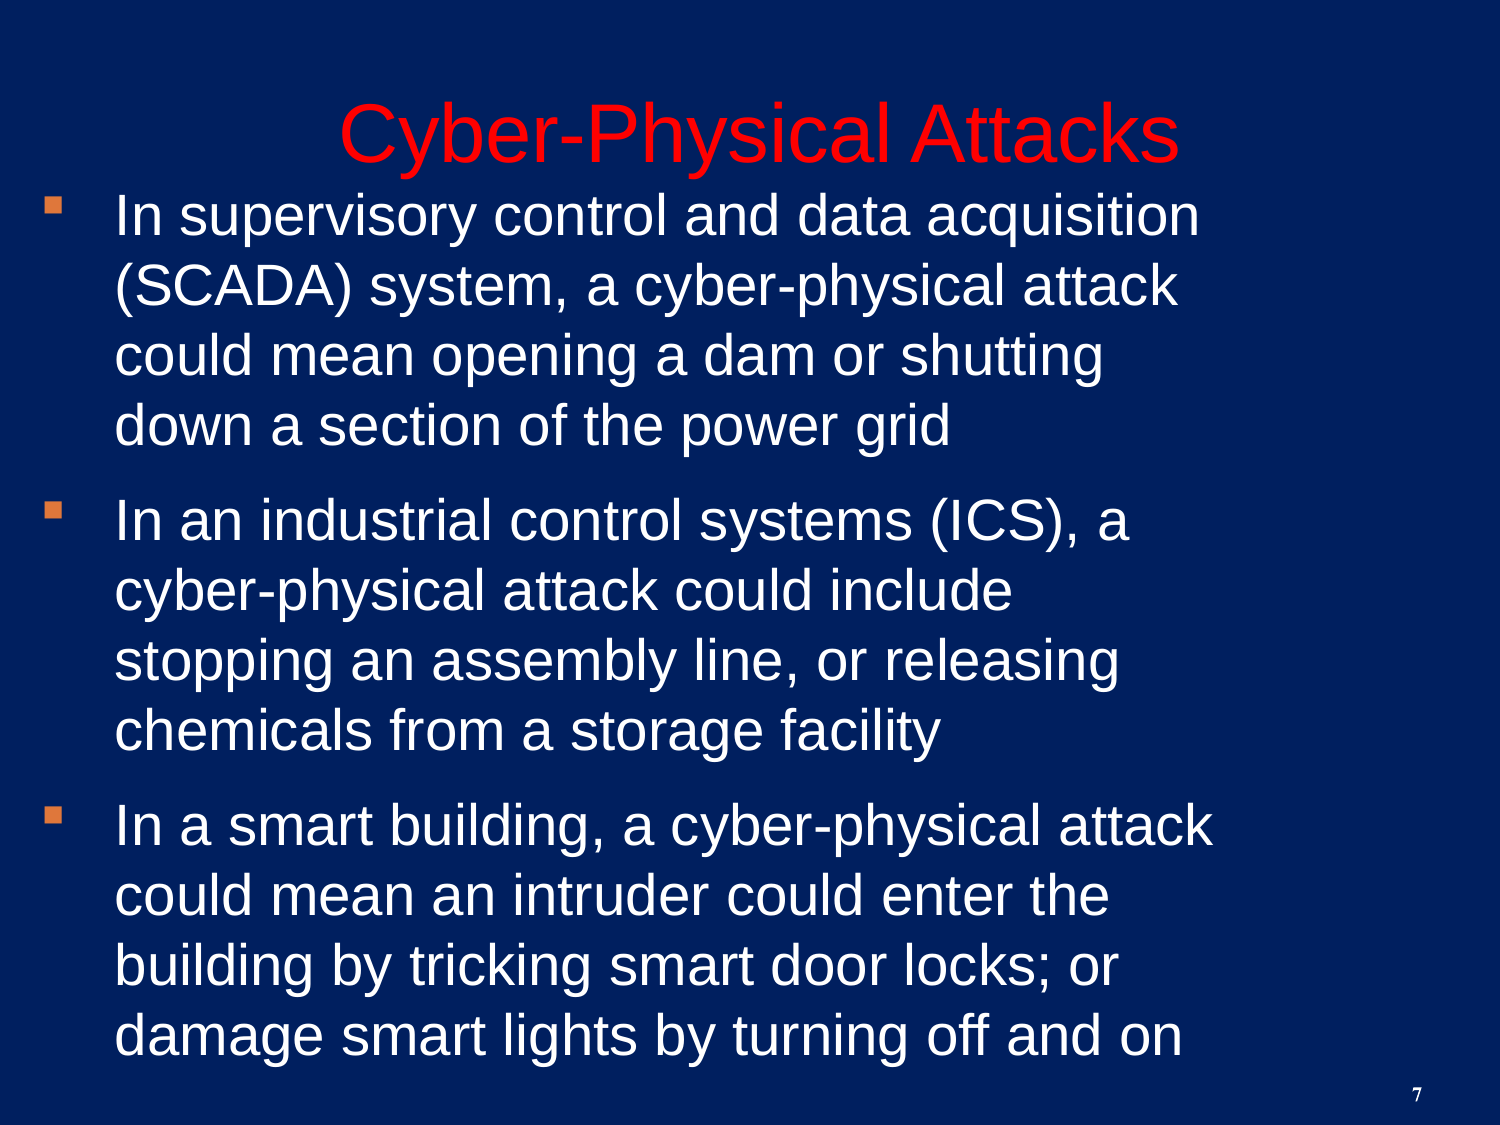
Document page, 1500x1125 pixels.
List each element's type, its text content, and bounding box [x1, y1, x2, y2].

text_box [1412, 1087, 1422, 1102]
text_box In supervisory control and data acquisition (SCADA) system, a cyber-physical attack could mean opening a dam or shutting down a section of the power grid In an industrial control systems (ICS), a cyber-physical attack could include stopping an assembly line, or releasing chemicals from a storage facility In a smart building, a cyber-physical attack could mean an intruder could enter the building by tricking smart door locks; or damage smart lights by turning off and on [37, 177, 1226, 1068]
title Cyber-Physical Attacks [44, 53, 1456, 279]
